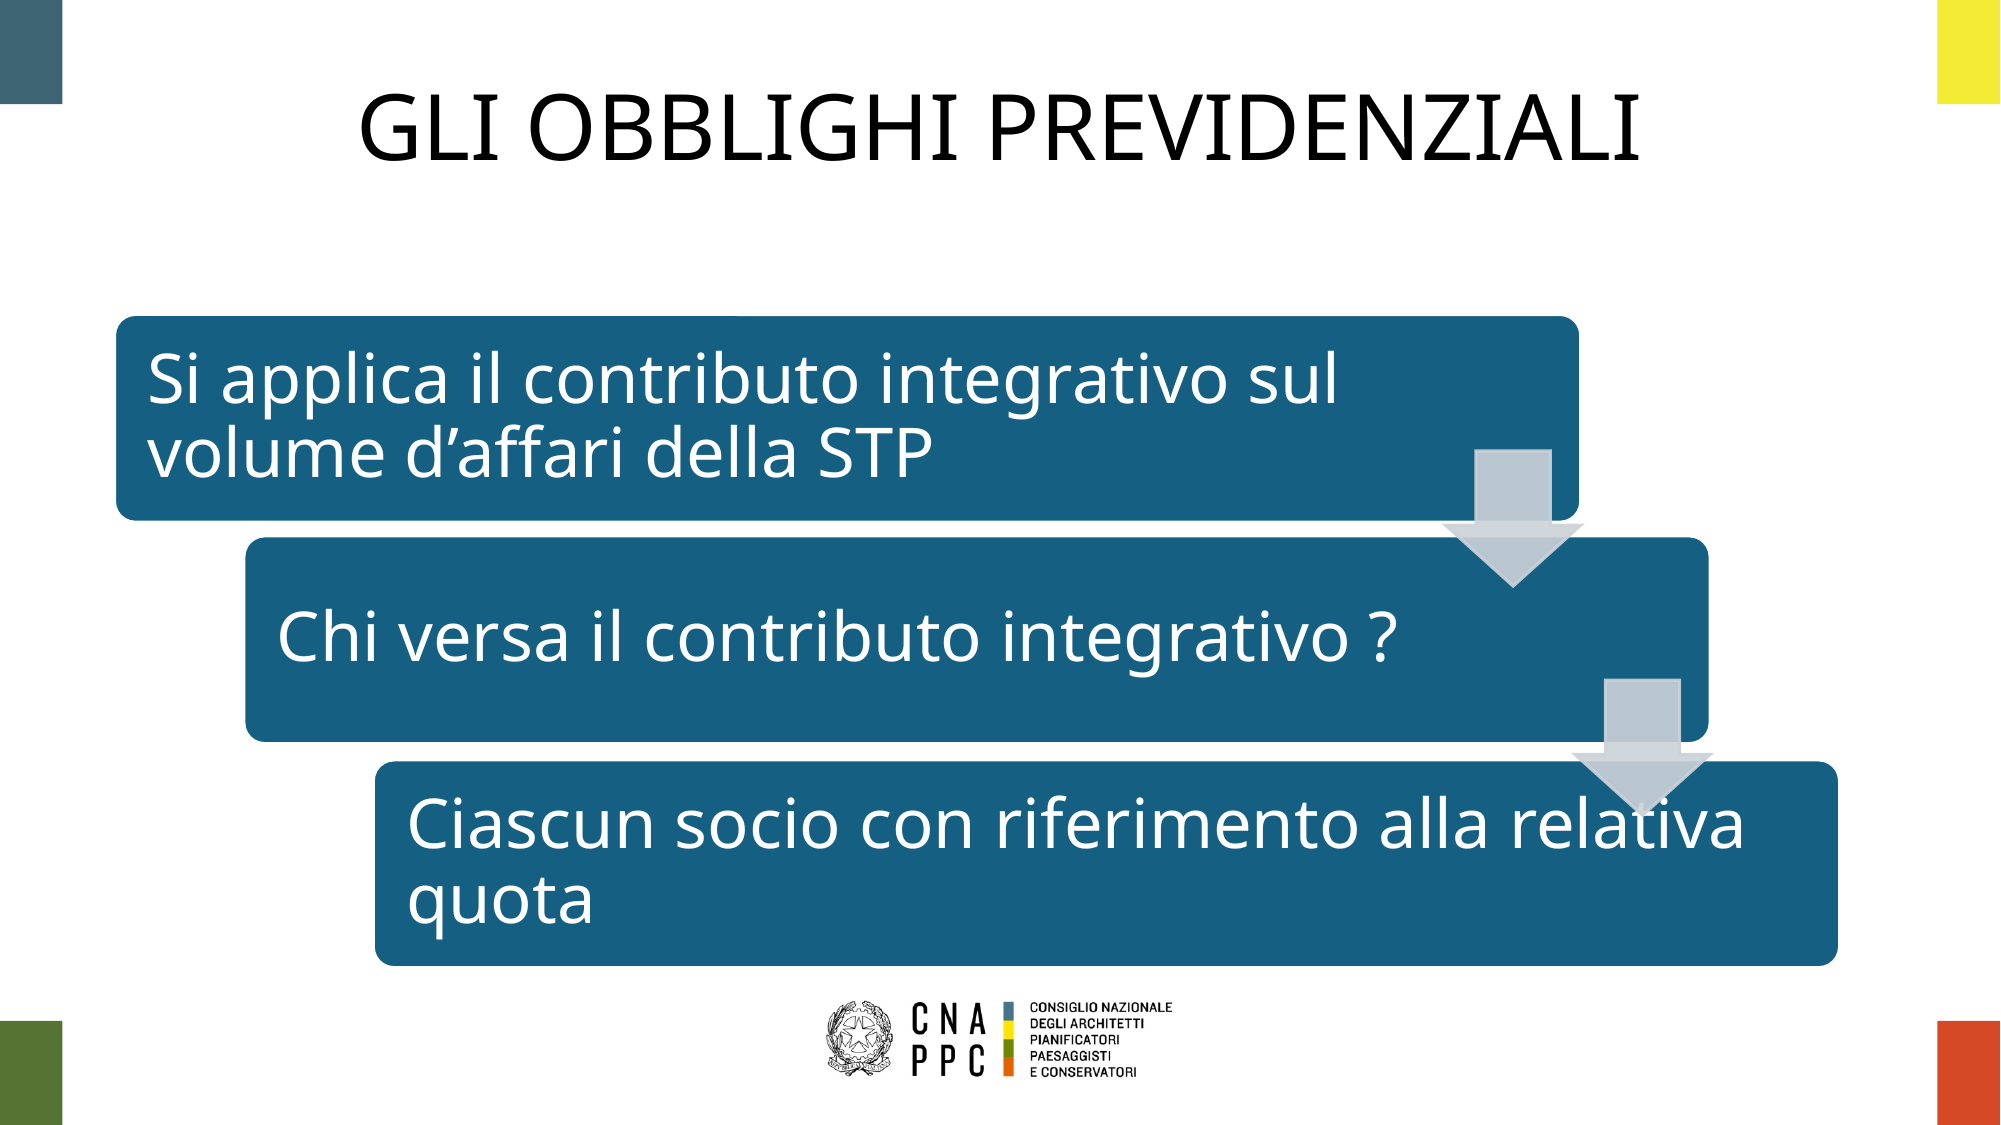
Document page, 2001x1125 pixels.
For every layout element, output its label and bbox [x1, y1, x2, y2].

text_box [0, 0, 2000, 1125]
